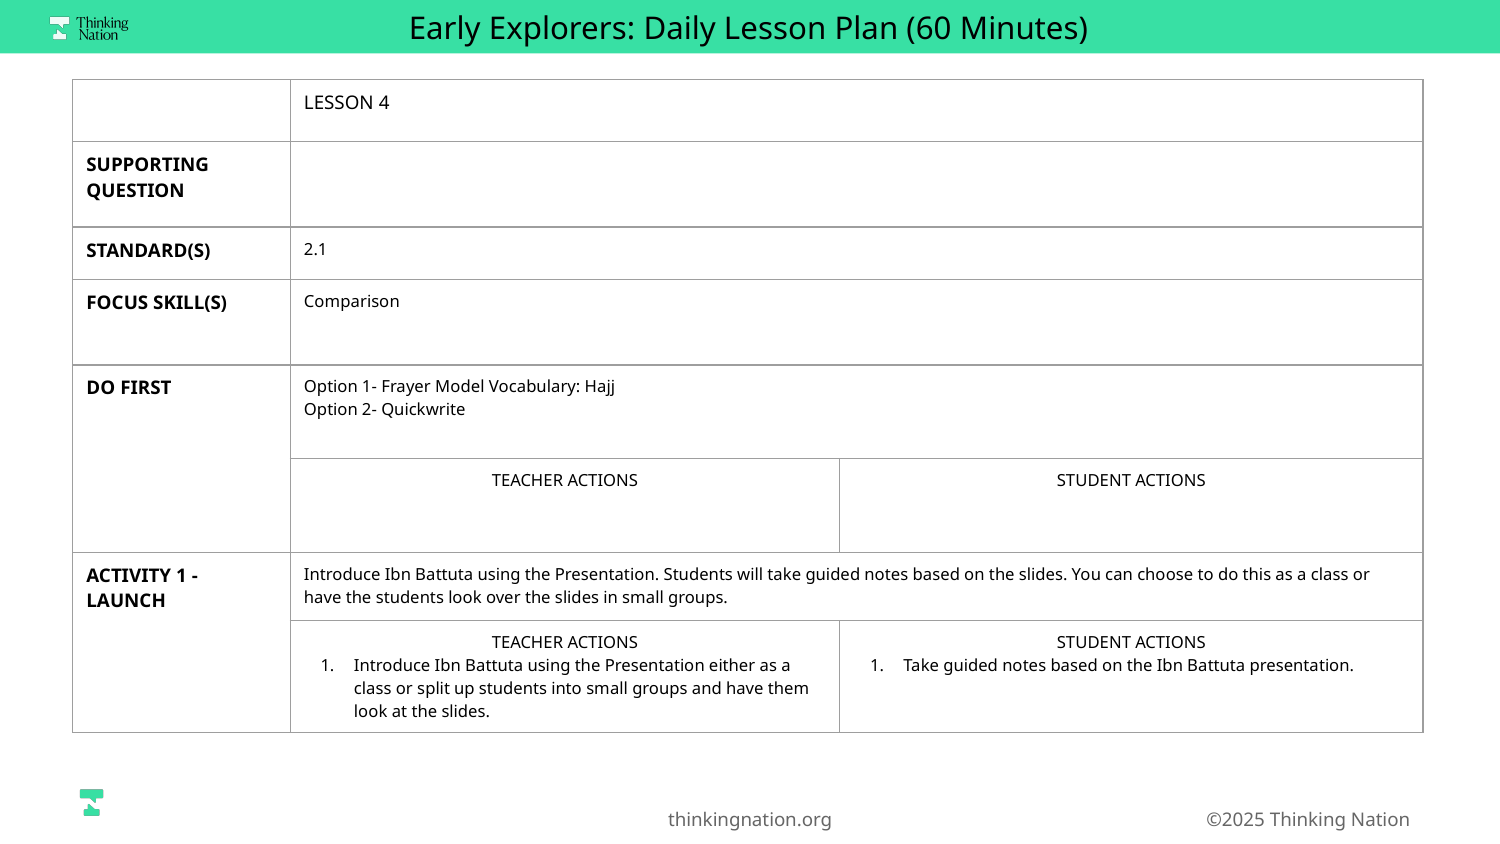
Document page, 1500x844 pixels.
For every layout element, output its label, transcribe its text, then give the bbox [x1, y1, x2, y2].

table_cell Option 1- Frayer Model Vocabulary: Hajj Option 2- Quickwrite [291, 366, 1422, 458]
table_cell ACTIVITY 1 - LAUNCH [73, 553, 290, 732]
picture [41, 9, 131, 47]
picture [73, 783, 110, 821]
table_cell STUDENT ACTIONS [840, 459, 1422, 552]
table_cell TEACHER ACTIONS Introduce Ibn Battuta using the Presentation either as a class or split up students into small groups and have them look at the slides. [291, 621, 839, 732]
table_cell STUDENT ACTIONS Take guided notes based on the Ibn Battuta presentation. [840, 621, 1422, 732]
table_cell Introduce Ibn Battuta using the Presentation. Students will take guided notes based on the slides. You can choose to do this as a class or have the students look over the slides in small groups. [291, 553, 1422, 620]
text_box ©2025 Thinking Nation [1067, 794, 1423, 821]
table_cell 2.1 [291, 228, 1422, 279]
table_header [73, 80, 290, 141]
table_cell SUPPORTING QUESTION [73, 142, 290, 226]
table_cell Comparison [291, 280, 1422, 364]
text_box thinkingnation.org [572, 794, 928, 821]
table_cell [291, 142, 1422, 226]
table_header LESSON 4 [291, 80, 1422, 141]
table_cell TEACHER ACTIONS [291, 459, 839, 552]
table_cell DO FIRST [73, 366, 290, 552]
table_cell STANDARD(S) [73, 228, 290, 279]
table_cell FOCUS SKILL(S) [73, 280, 290, 364]
text_box Early Explorers: Daily Lesson Plan (60 Minutes) [0, 0, 1500, 54]
